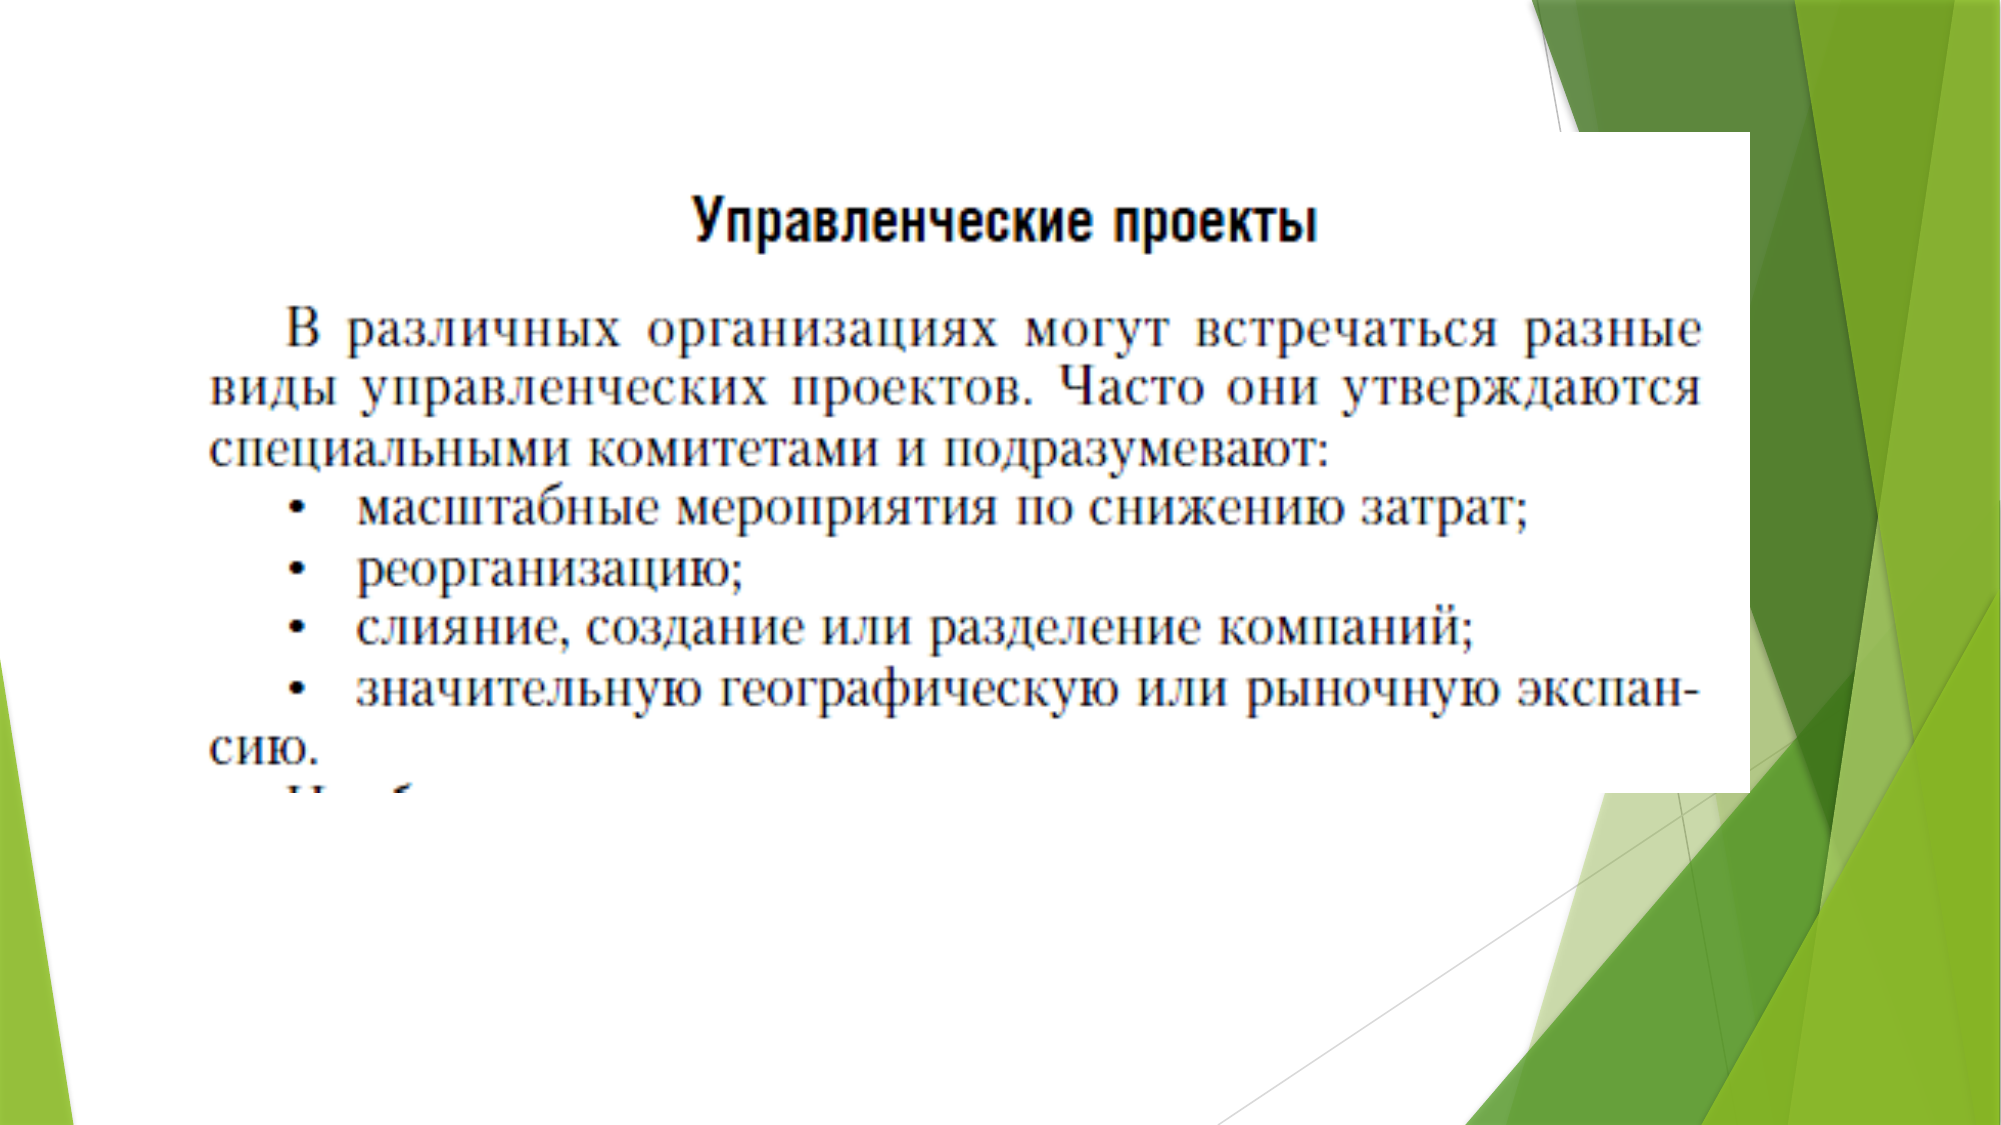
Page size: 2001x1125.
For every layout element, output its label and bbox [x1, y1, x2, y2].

picture [167, 132, 1751, 793]
